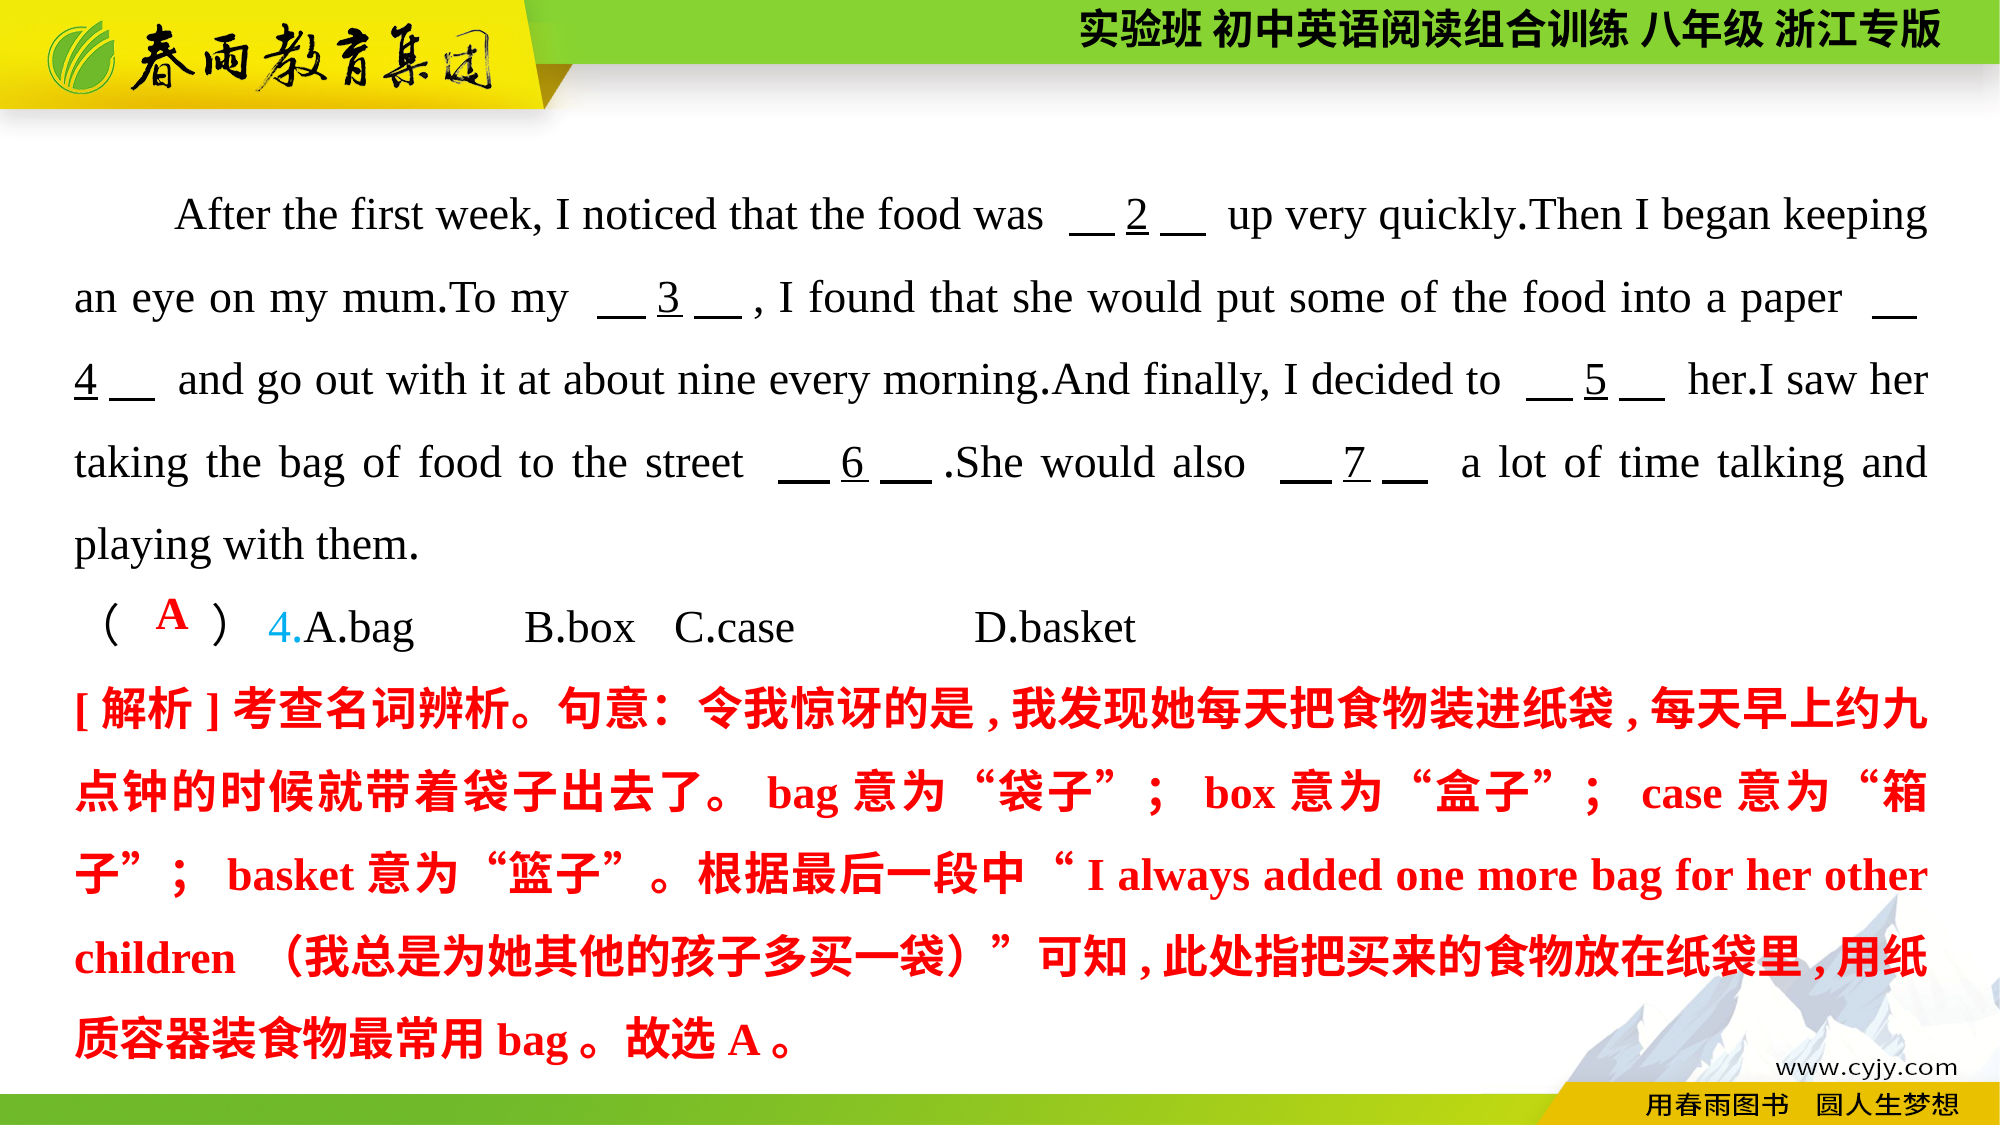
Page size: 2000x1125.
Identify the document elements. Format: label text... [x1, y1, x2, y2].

text_box A [140, 576, 204, 645]
list After the first week, I noticed that the food was 2 up very quickly.Then I began keeping an eye on my mum.To my 3 , I found that she would put some of the food into a paper 4 and go out with it at about nine every morning.And finally, I decided to 5 her.I saw her taking the bag of food to the street 6 .She would also 7 a lot of time talking and playing with them. （ ）4.A.bag B.box C.case D.basket [59, 149, 1944, 645]
text_box [解析]考查名词辨析。句意：令我惊讶的是,我发现她每天把食物装进纸袋,每天早上约九点钟的时候就带着袋子出去了。bag意为“袋子”；box意为“盒子”；case意为“箱子”；basket意为“篮子”。根据最后一段中“I always added one more bag for her other children （我总是为她其他的孩子多买一袋）”可知,此处指把买来的食物放在纸袋里,用纸质容器装食物最常用bag。故选A。 [59, 645, 1944, 1073]
picture [0, 0, 2000, 1125]
